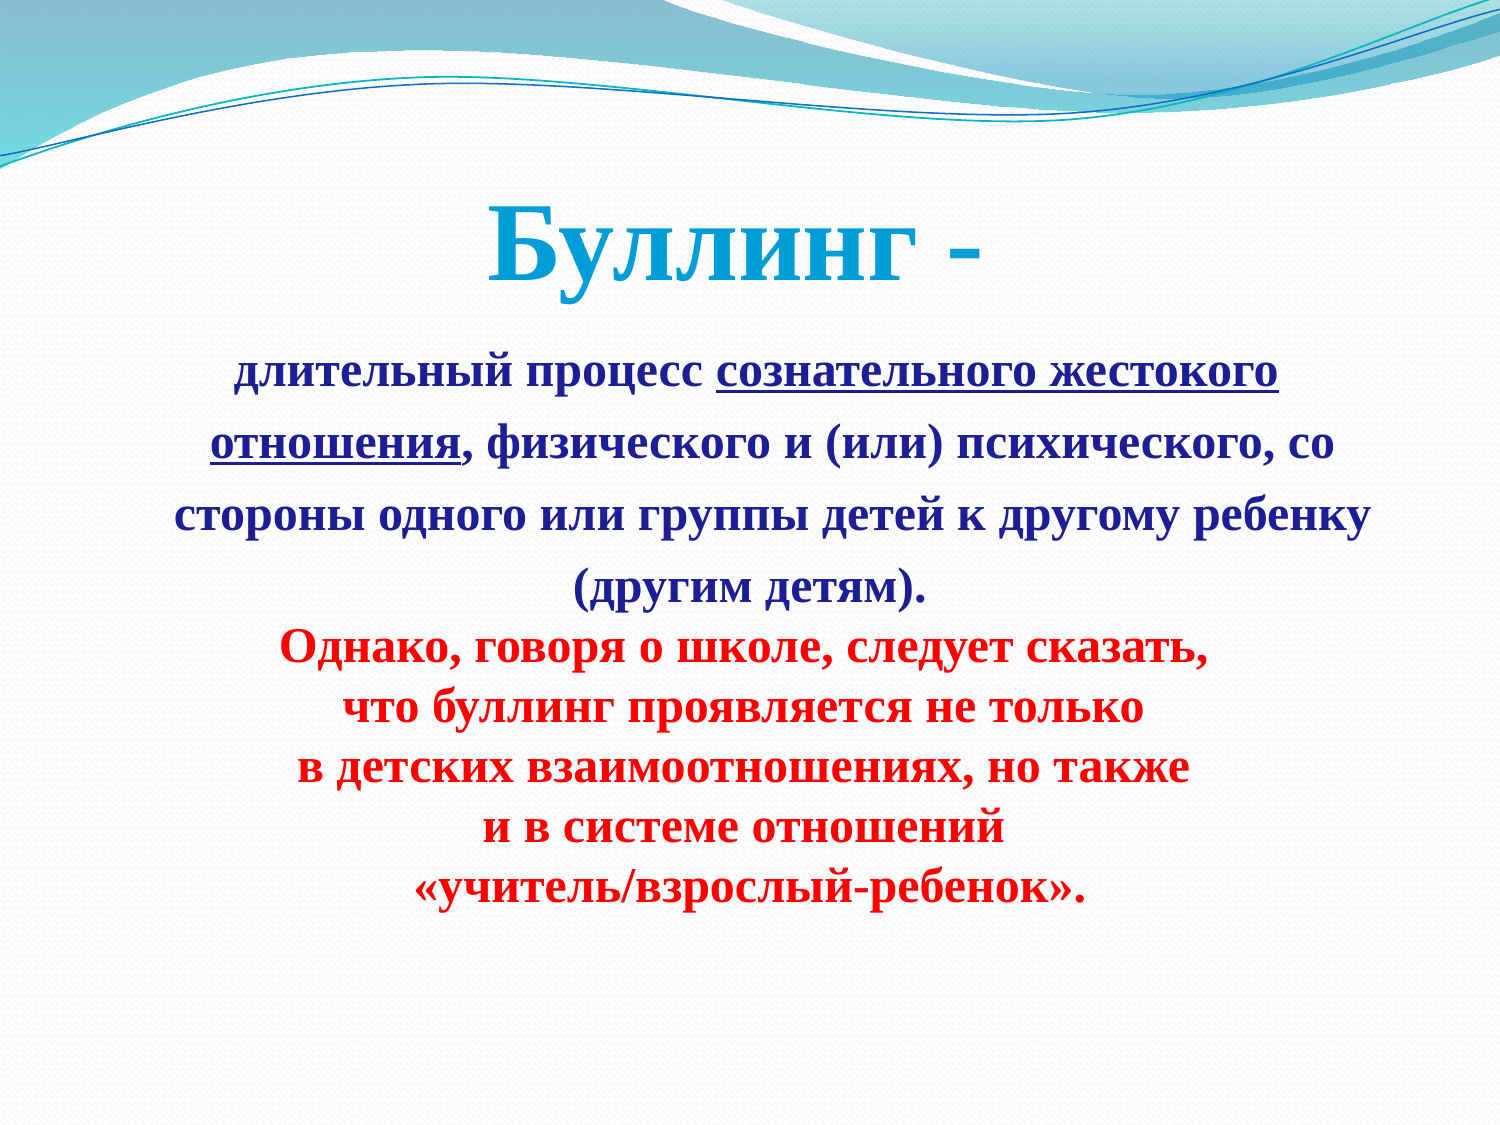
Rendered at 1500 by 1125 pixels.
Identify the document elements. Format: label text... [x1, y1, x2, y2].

list длительный процесс сознательного жестокого отношения, физического и (или) психического, со стороны одного или группы детей к другому ребенку (другим детям). Однако, говоря о школе, следует сказать, что буллинг проявляется не только в детских взаимоотношениях, но также и в системе отношений «учитель/взрослый-ребенок». [75, 317, 1425, 1038]
title Буллинг - [75, 115, 1425, 303]
